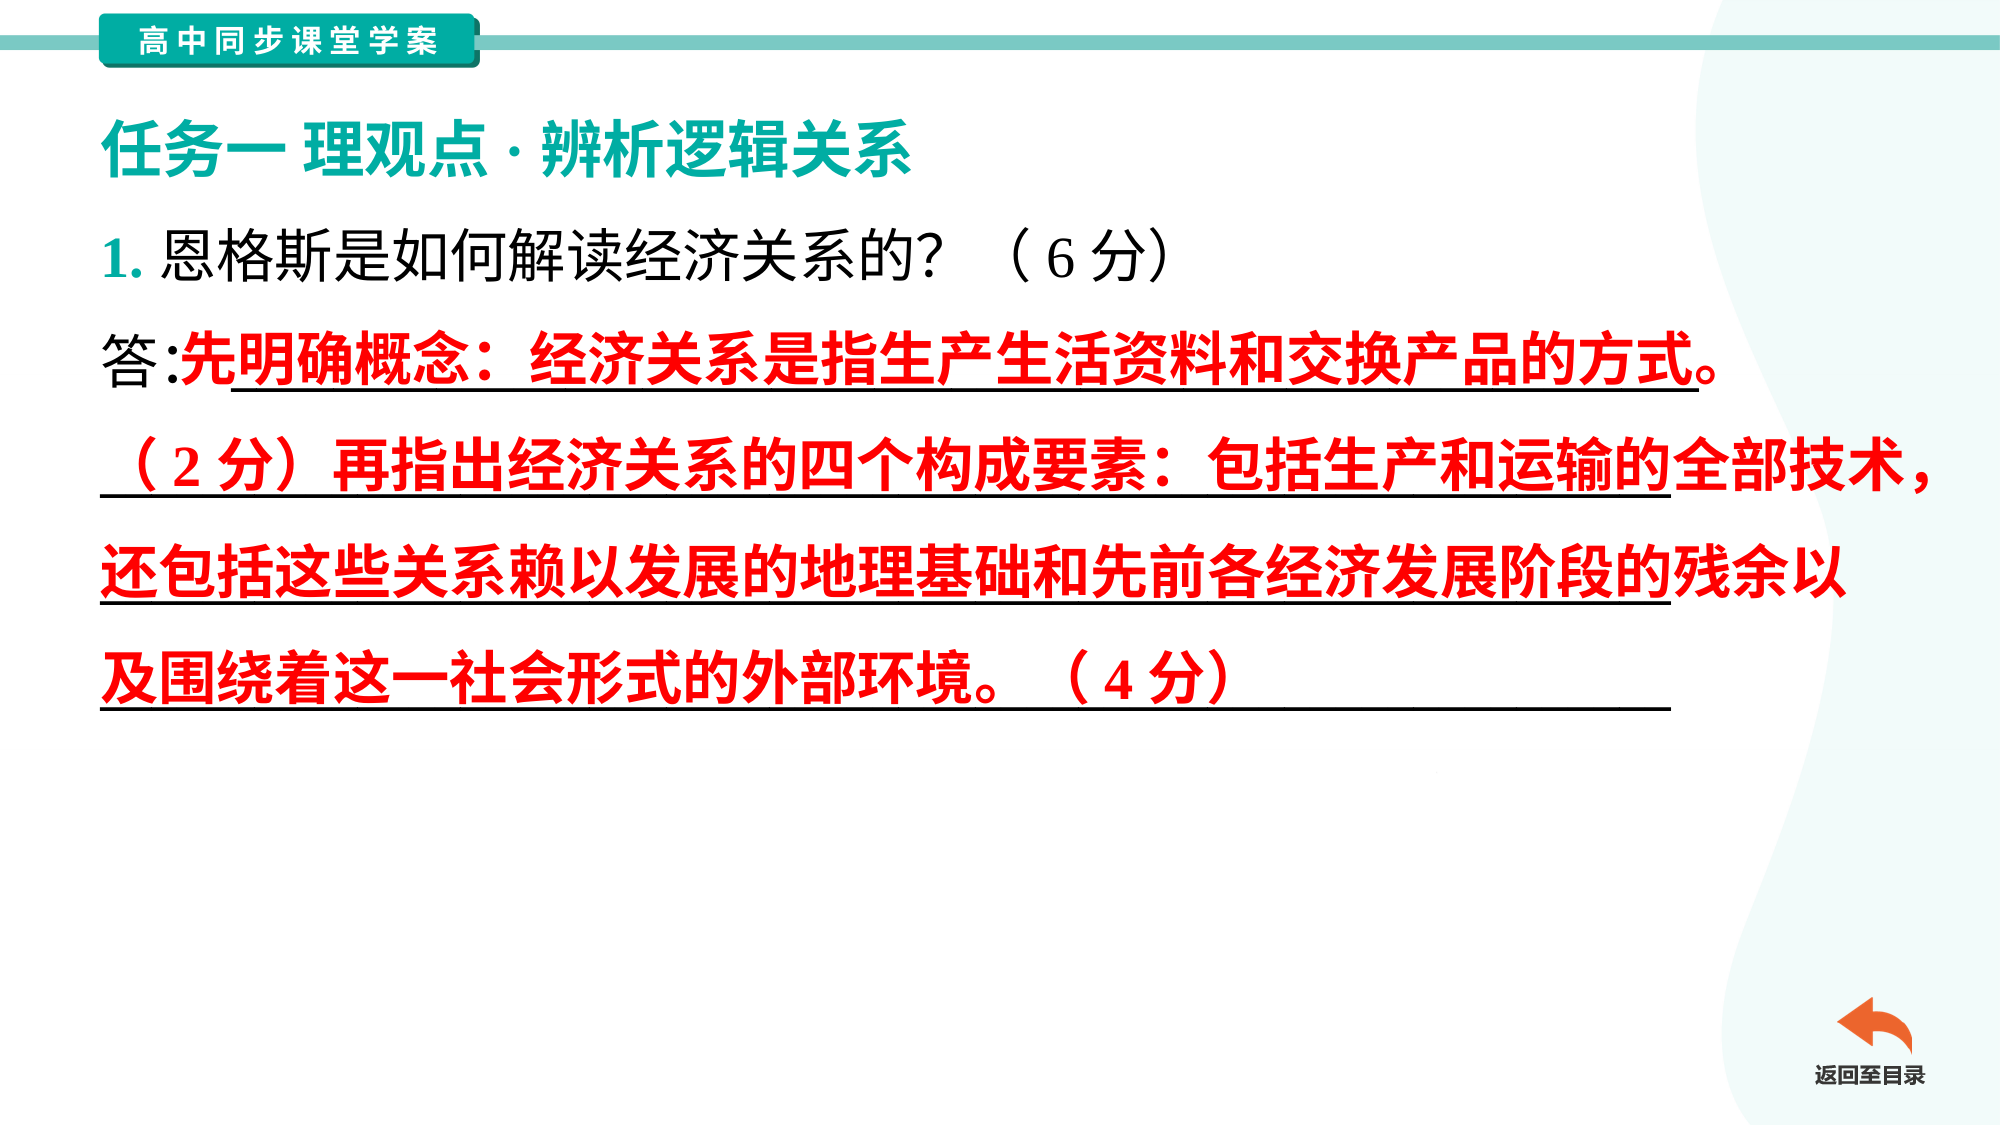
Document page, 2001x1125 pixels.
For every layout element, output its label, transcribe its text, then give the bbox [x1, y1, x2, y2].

picture [0, 0, 2000, 1125]
text_box 1.恩格斯是如何解读经济关系的？（6分） 答：_________________________________________________________ _____________________________________________________________ _____________________________________________________________ _____________________________________________________________ [100, 182, 1899, 285]
text_box 1.恩格斯是如何解读经济关系的？（6分） 答：_________________________________________________________ _____________________________________________________________ _____________________________________________________________ _____________________________________________________________ [100, 711, 1899, 715]
text_box 任务一 理观点·辨析逻辑关系 [100, 76, 1899, 182]
text_box 先明确概念：经济关系是指生产生活资料和交换产品的方式。 （2分）再指出经济关系的四个构成要素：包括生产和运输的全部技术， 还包括这些关系赖以发展的地理基础和先前各经济发展阶段的残余以 及围绕着这一社会形式的外部环境。（4分） [100, 285, 1899, 711]
